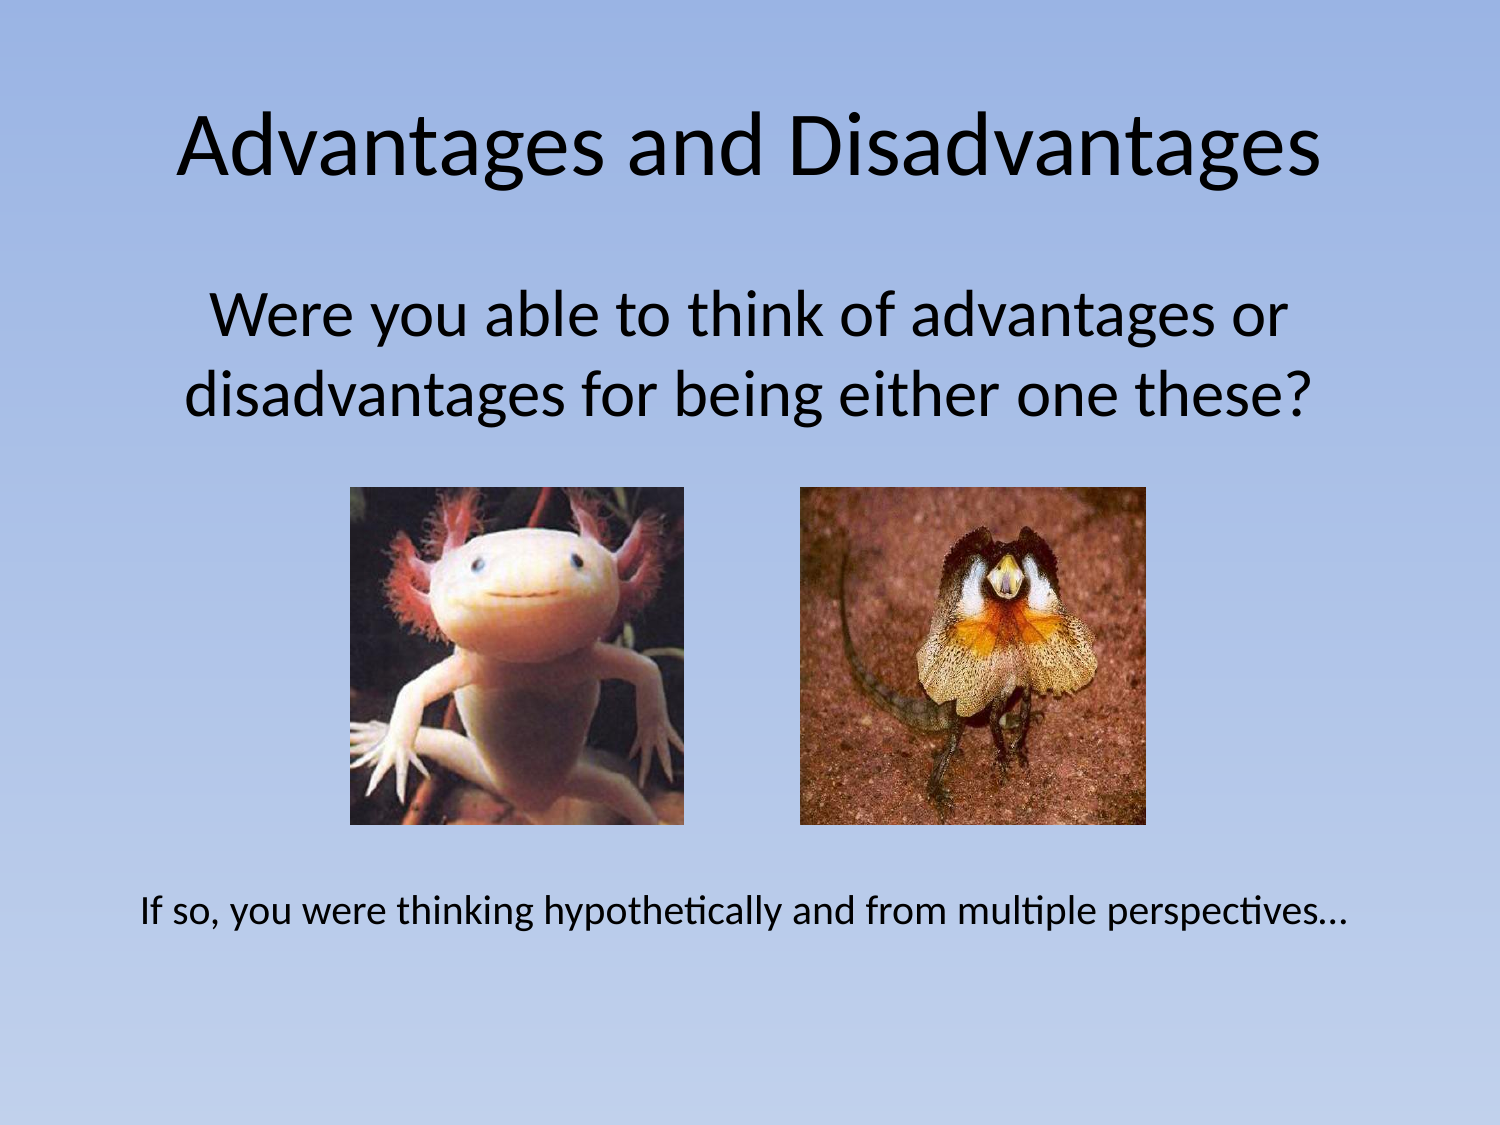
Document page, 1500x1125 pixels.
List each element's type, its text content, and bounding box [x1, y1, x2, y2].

list Were you able to think of advantages or disadvantages for being either one these? [74, 262, 1426, 1006]
text_box If so, you were thinking hypothetically and from multiple perspectives… [124, 875, 1412, 941]
picture [799, 487, 1146, 825]
picture [349, 487, 684, 825]
title Advantages and Disadvantages [74, 44, 1426, 233]
